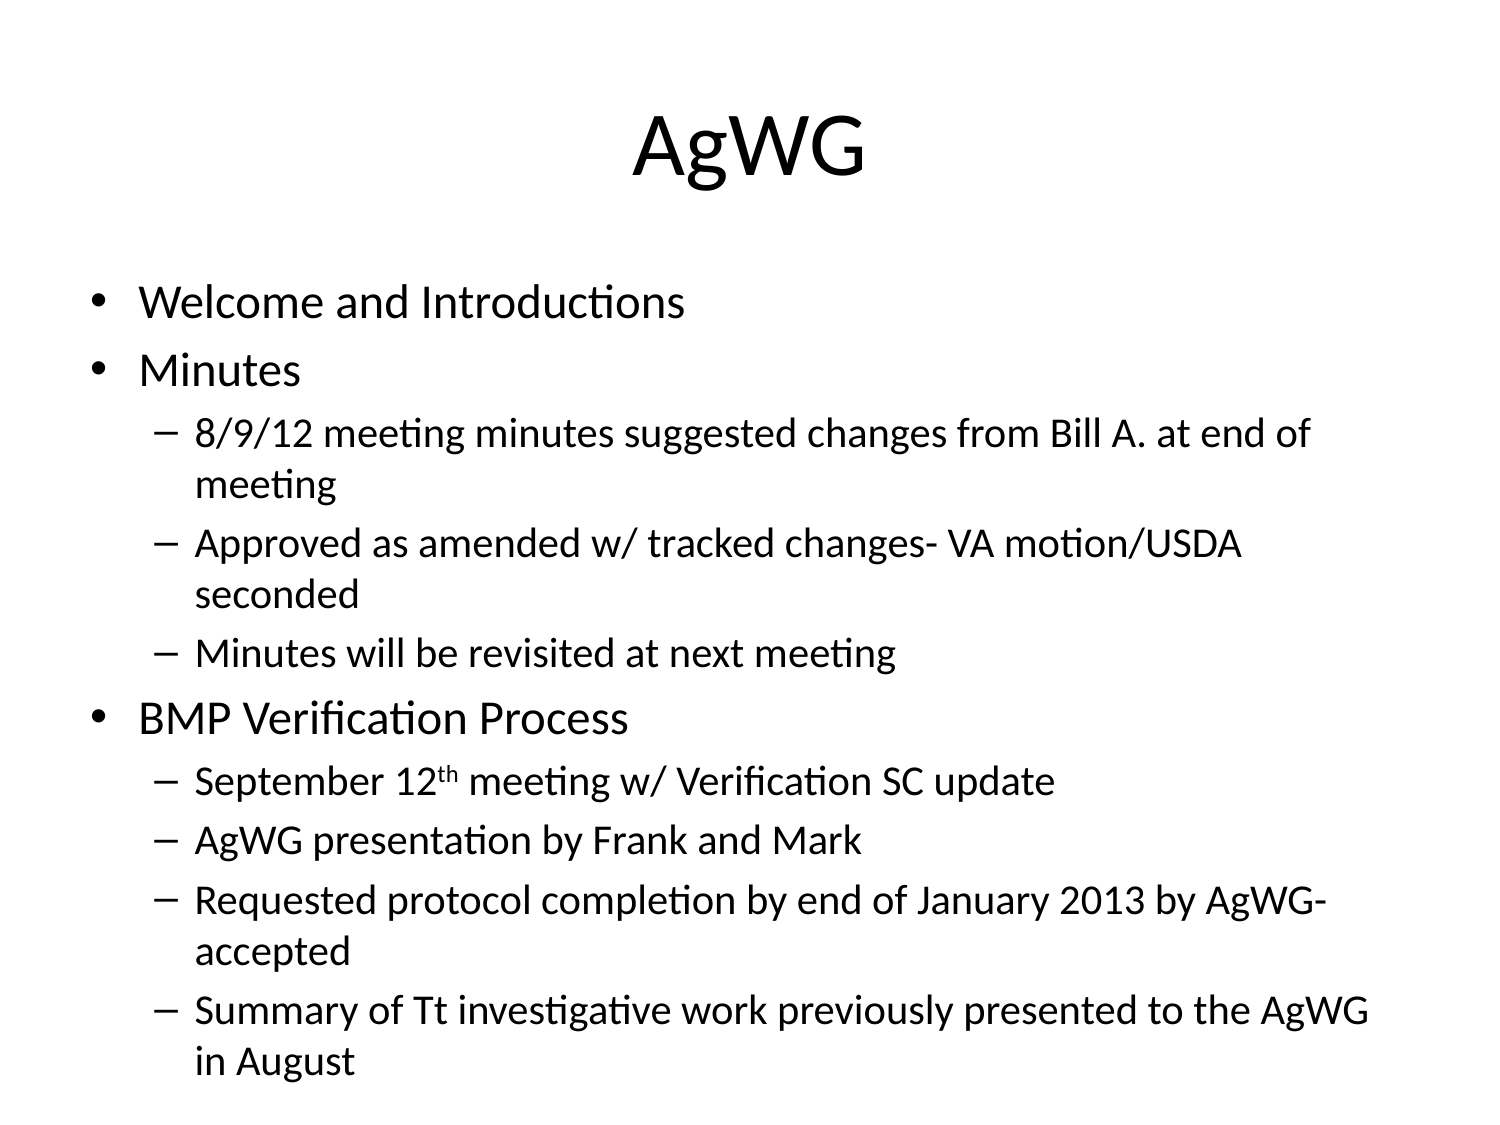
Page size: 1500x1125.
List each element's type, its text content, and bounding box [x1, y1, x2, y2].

title AgWG [75, 45, 1425, 233]
list Welcome and Introductions Minutes 8/9/12 meeting minutes suggested changes from Bill A. at end of meeting Approved as amended w/ tracked changes- VA motion/USDA seconded Minutes will be revisited at next meeting BMP Verification Process September 12th meeting w/ Verification SC update AgWG presentation by Frank and Mark Requested protocol completion by end of January 2013 by AgWG- accepted Summary of Tt investigative work previously presented to the AgWG in August [75, 262, 1425, 1100]
